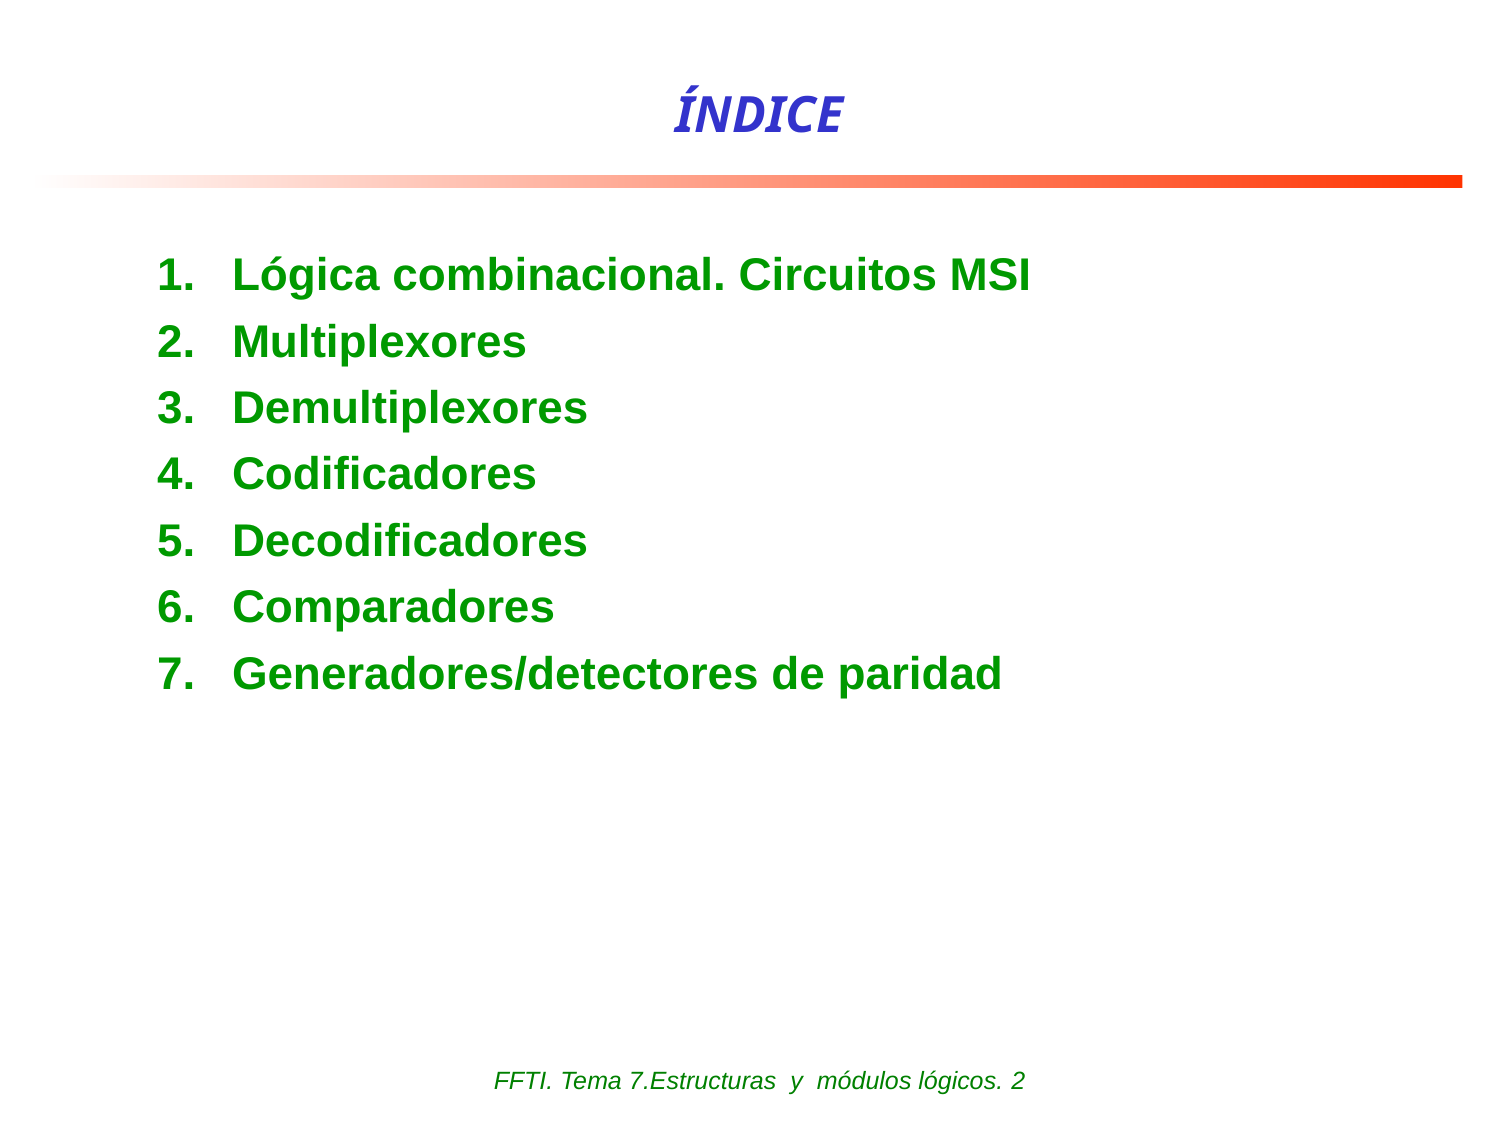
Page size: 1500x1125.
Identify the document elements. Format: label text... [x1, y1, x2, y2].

list Lógica combinacional. Circuitos MSI Multiplexores Demultiplexores Codificadores Decodificadores Comparadores Generadores/detectores de paridad [68, 237, 1451, 1013]
footer FFTI. Tema 7.Estructuras y módulos lógicos. 2 [68, 1056, 1451, 1103]
title ÍNDICE [68, 49, 1451, 176]
